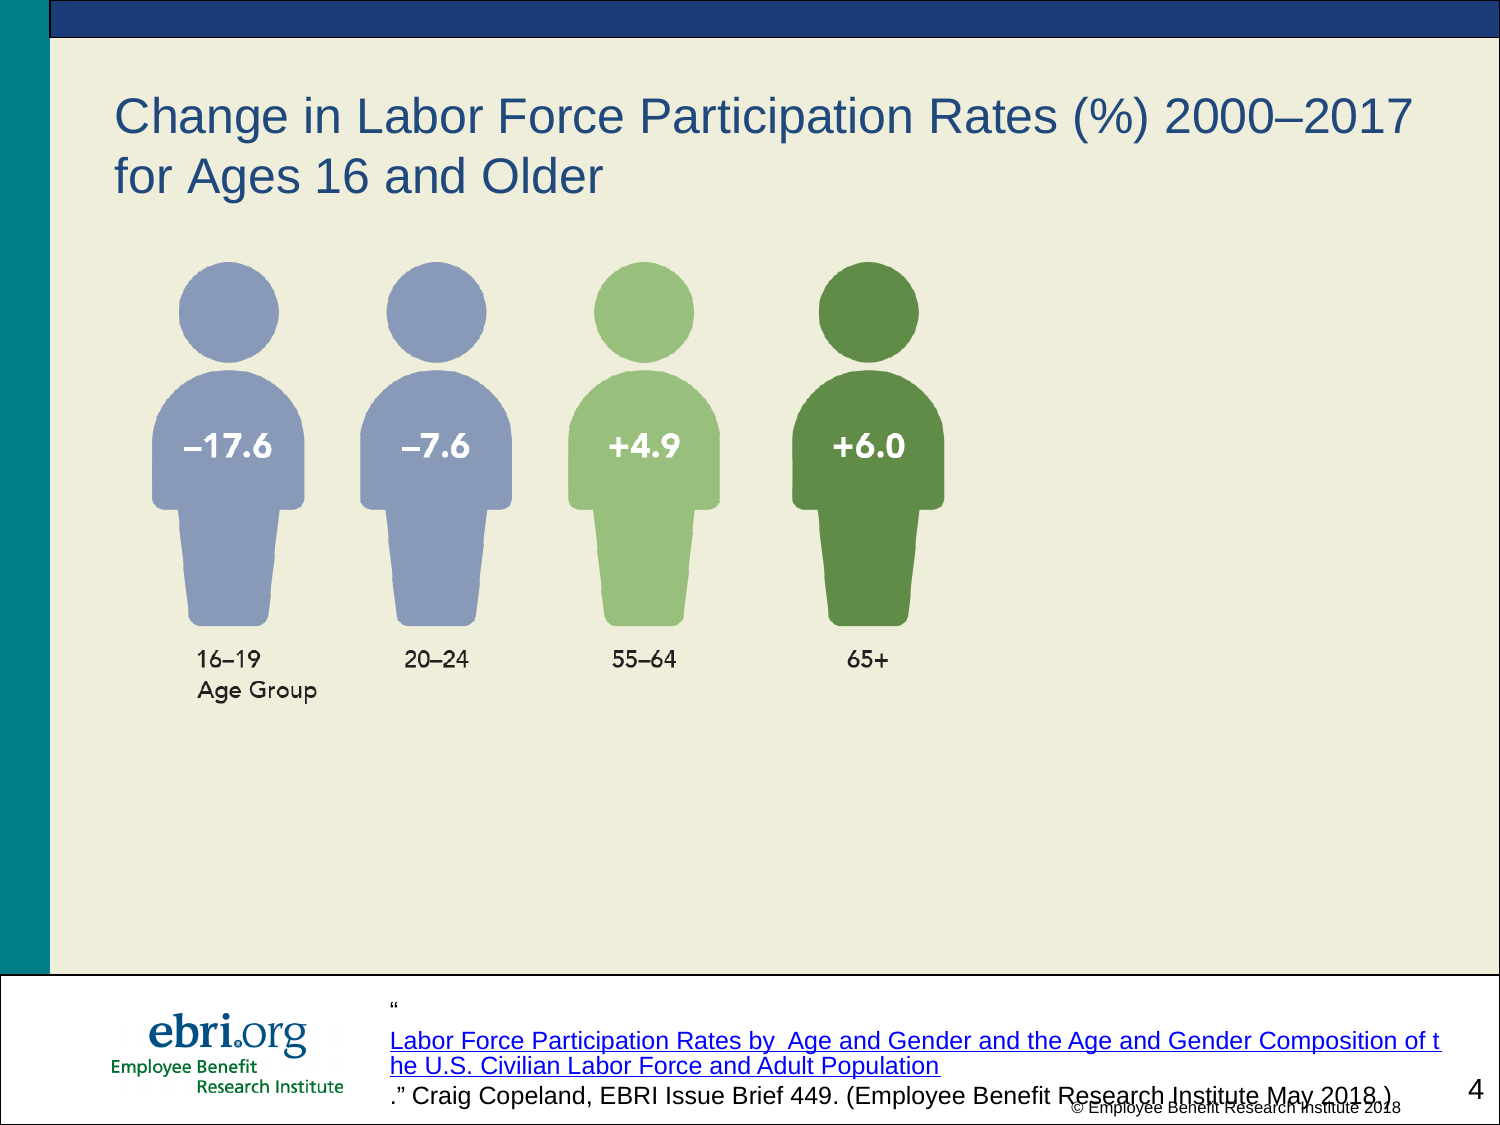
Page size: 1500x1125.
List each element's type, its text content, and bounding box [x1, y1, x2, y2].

text_box “Labor Force Participation Rates by Age and Gender and the Age and Gender Composition of the U.S. Civilian Labor Force and Adult Population.” Craig Copeland, EBRI Issue Brief 449. (Employee Benefit Research Institute May 2018.) [374, 987, 1468, 1093]
picture [112, 1013, 343, 1093]
title Change in Labor Force Participation Rates (%) 2000–2017 for Ages 16 and Older [99, 49, 1463, 238]
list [152, 262, 947, 713]
slide_number 4 [1436, 1062, 1500, 1125]
